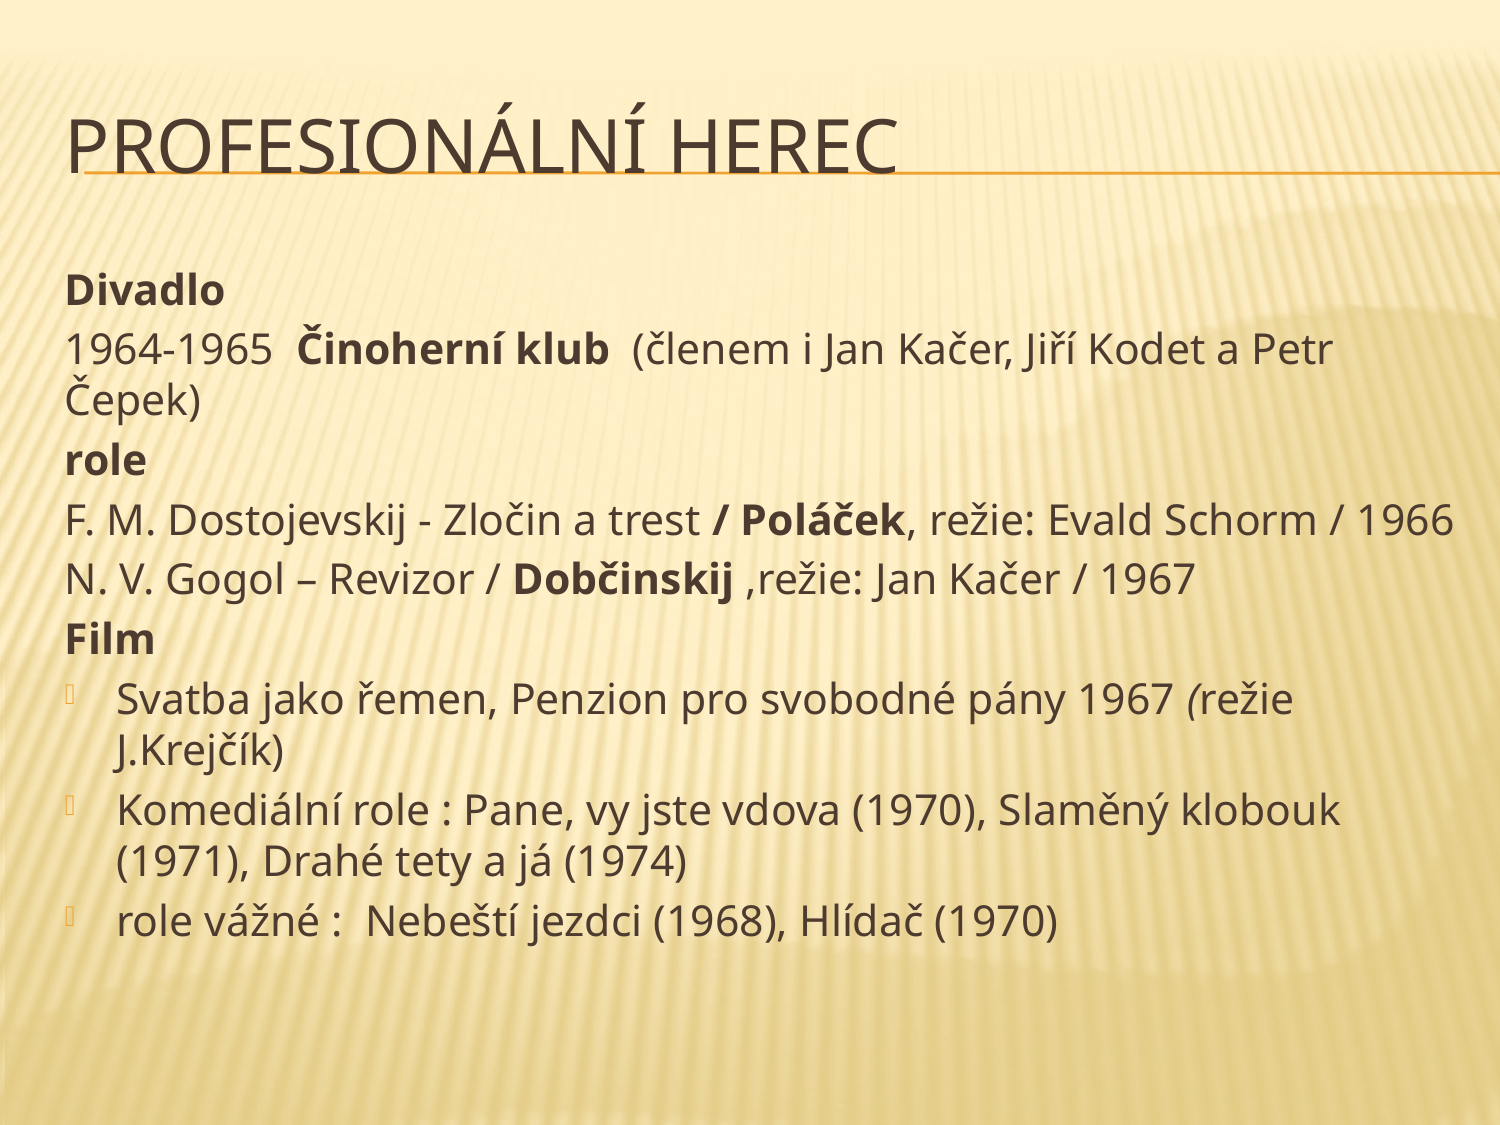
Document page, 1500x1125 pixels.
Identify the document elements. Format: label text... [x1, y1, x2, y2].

title Profesionální herec [50, 75, 1475, 213]
list Divadlo 1964-1965 Činoherní klub (členem i Jan Kačer, Jiří Kodet a Petr Čepek) role F. M. Dostojevskij - Zločin a trest / Poláček, režie: Evald Schorm / 1966 N. V. Gogol – Revizor / Dobčinskij ,režie: Jan Kačer / 1967 Film Svatba jako řemen, Penzion pro svobodné pány 1967 (režie J.Krejčík) Komediální role : Pane, vy jste vdova (1970), Slaměný klobouk (1971), Drahé tety a já (1974) role vážné : Nebeští jezdci (1968), Hlídač (1970) [50, 254, 1475, 998]
